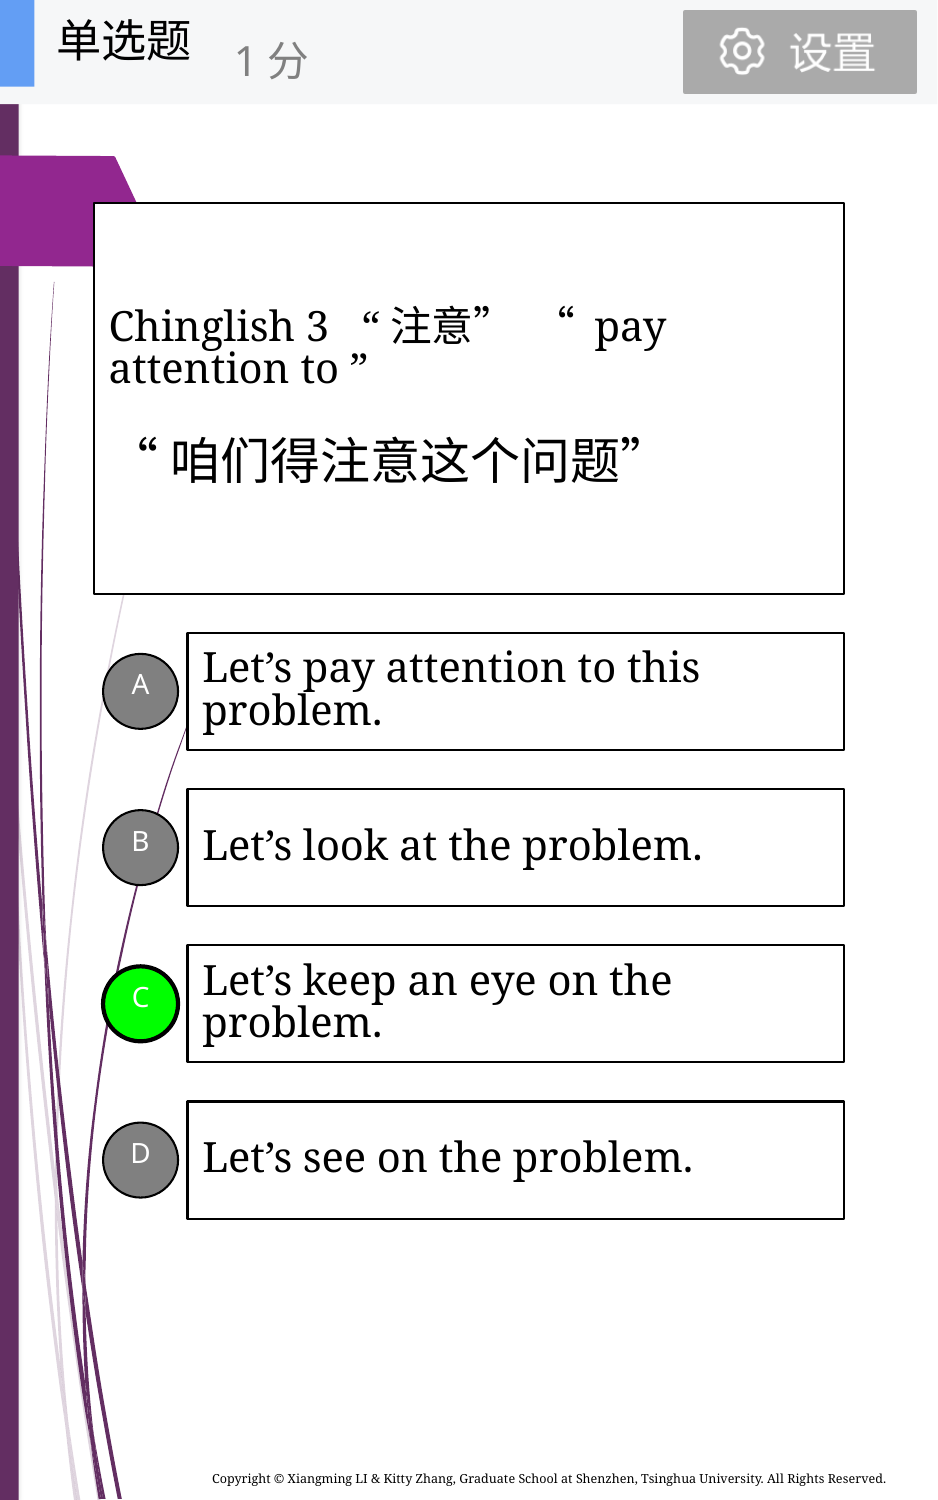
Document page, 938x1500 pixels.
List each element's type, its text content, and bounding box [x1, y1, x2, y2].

text_box Let’s see on the problem. [187, 1101, 844, 1219]
picture [683, 10, 917, 94]
text_box B [103, 810, 179, 886]
text_box D [103, 1122, 179, 1198]
text_box Let’s pay attention to this problem. [187, 632, 844, 750]
text_box Let’s keep an eye on the problem. [187, 945, 844, 1063]
text_box Let’s look at the problem. [187, 788, 844, 907]
text_box A [103, 653, 179, 729]
text_box Chinglish 3 “注意” “ pay attention to ” “咱们得注意这个问题” [93, 203, 844, 594]
text_box C [103, 966, 179, 1042]
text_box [0, 0, 938, 105]
